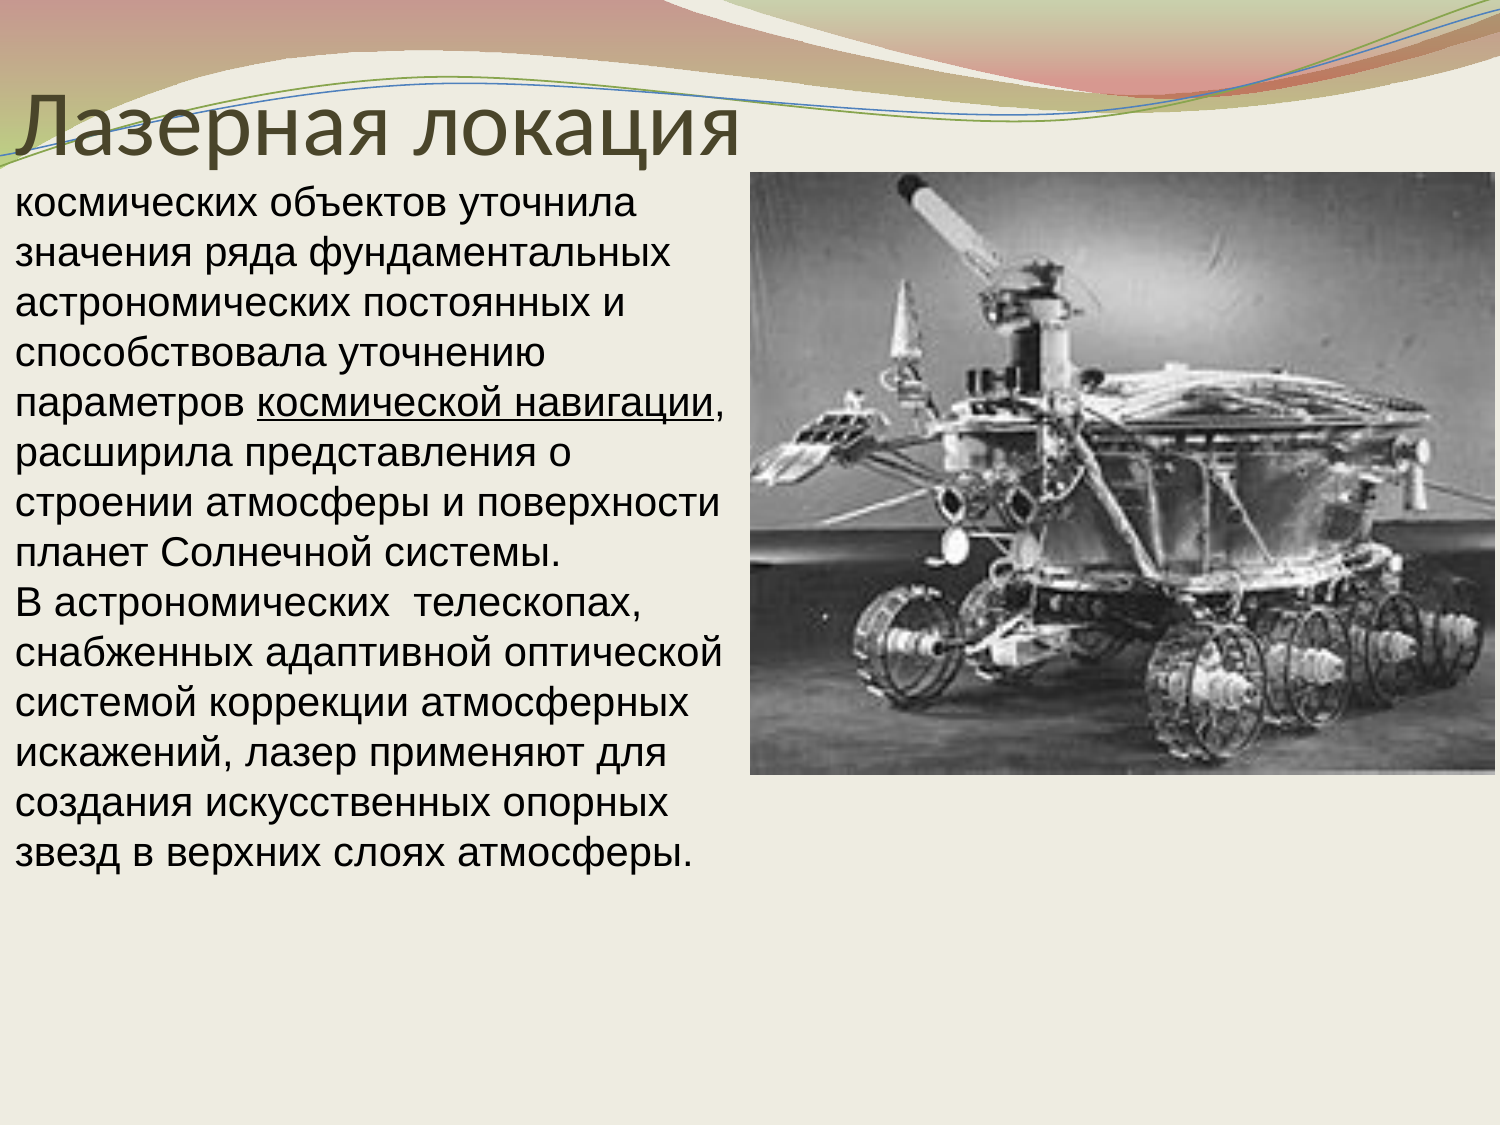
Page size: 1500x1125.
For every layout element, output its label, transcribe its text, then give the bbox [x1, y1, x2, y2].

text_box Лазерная локация космических объектов уточнила значения ряда фундаментальных астрономических постоянных и способствовала уточнению параметров космической навигации, расширила представления о строении атмосферы и поверхности планет Солнечной системы. В астрономических телескопах, снабженных адаптивной оптической системой коррекции атмосферных искажений, лазер применяют для создания искусственных опорных звезд в верхних слоях атмосферы. [0, 54, 786, 883]
picture [749, 172, 1495, 776]
